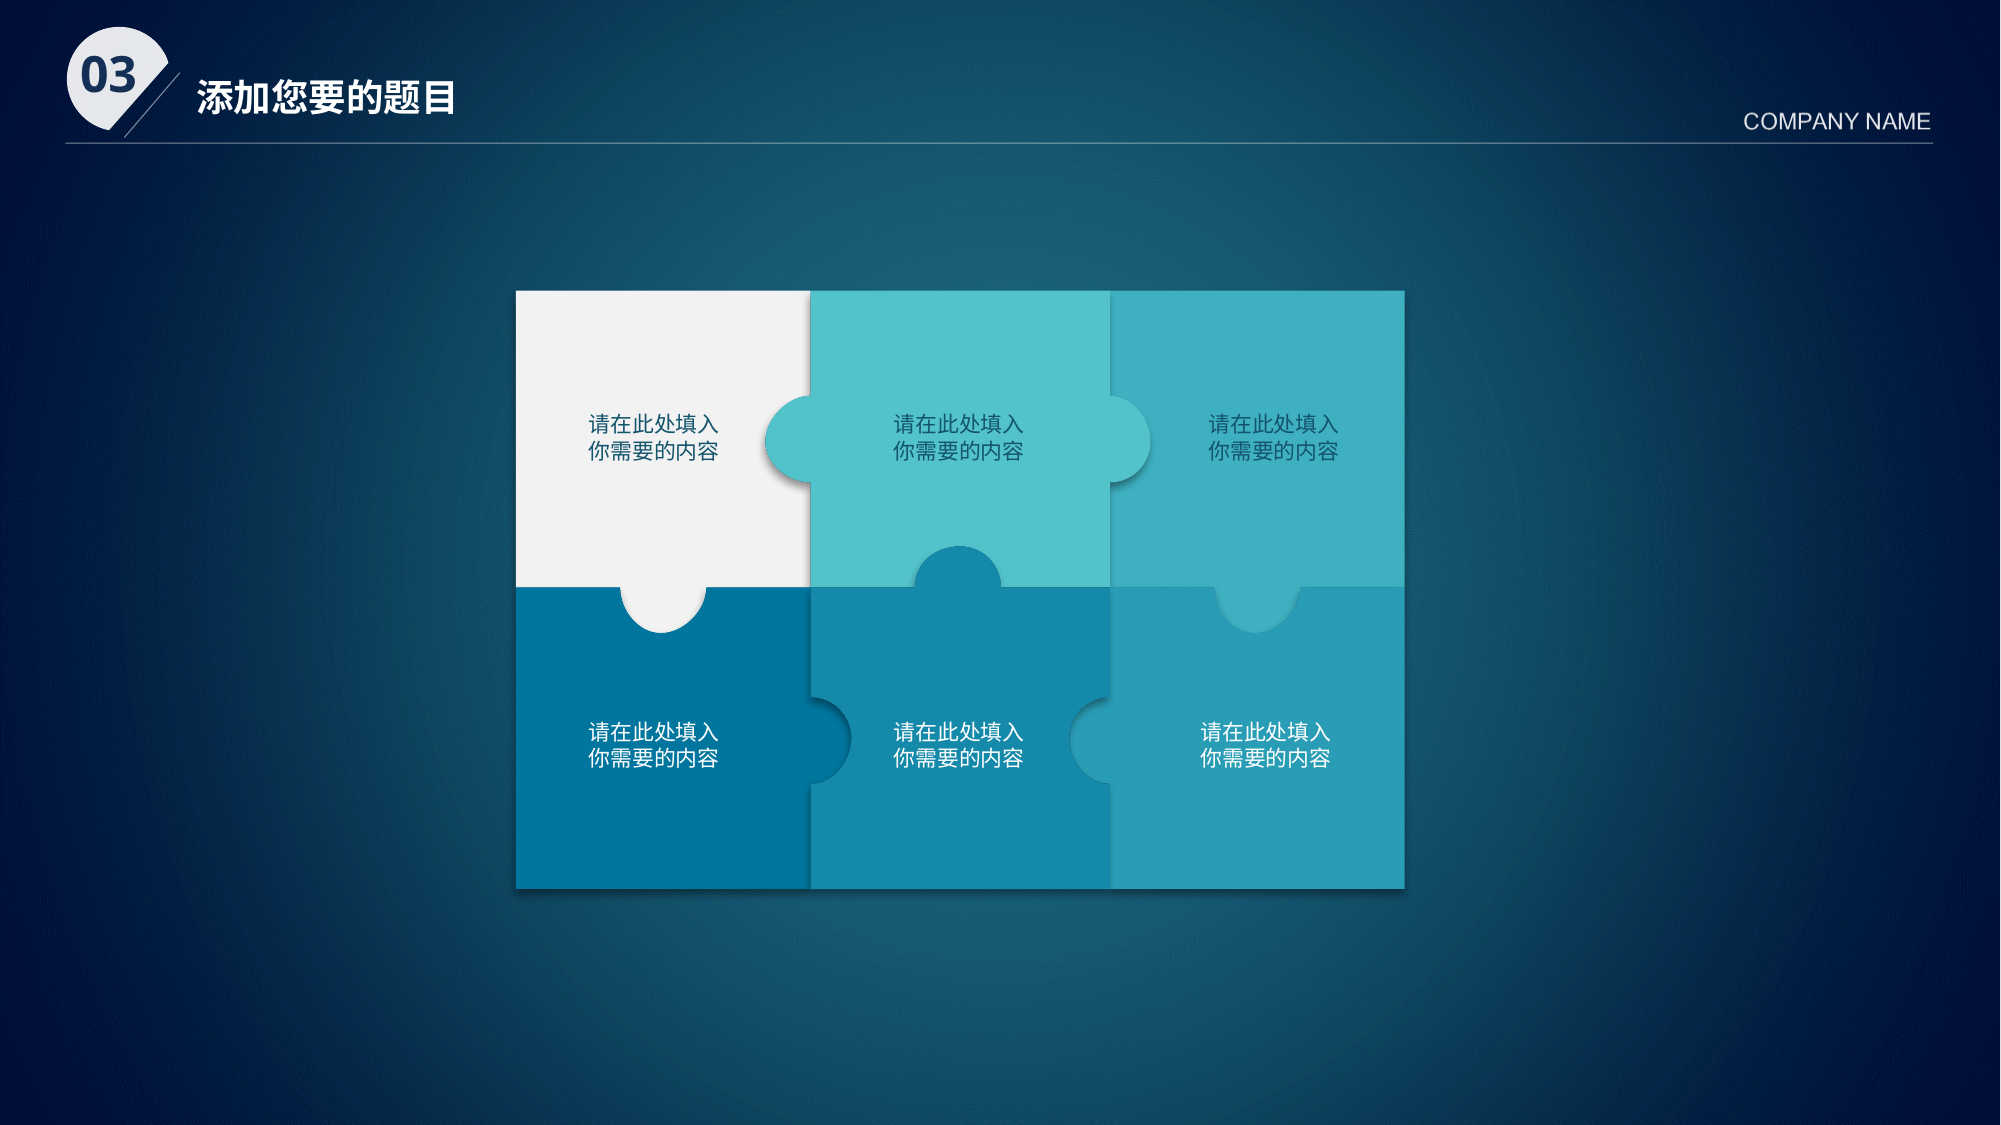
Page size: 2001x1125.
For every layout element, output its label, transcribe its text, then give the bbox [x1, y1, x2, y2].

text_box [810, 546, 1110, 890]
picture [0, 0, 2001, 1125]
text_box [1110, 290, 1405, 632]
text_box 请在此处填入 你需要的内容 [574, 711, 753, 779]
text_box [765, 290, 1151, 587]
text_box 请在此处填入 你需要的内容 [1185, 711, 1364, 779]
text_box 请在此处填入 你需要的内容 [1193, 403, 1373, 471]
text_box [515, 587, 844, 889]
text_box [515, 290, 810, 632]
text_box 请在此处填入 你需要的内容 [879, 711, 1058, 779]
text_box [1075, 587, 1405, 889]
text_box 请在此处填入 你需要的内容 [879, 403, 1058, 471]
text_box 请在此处填入 你需要的内容 [574, 403, 753, 471]
